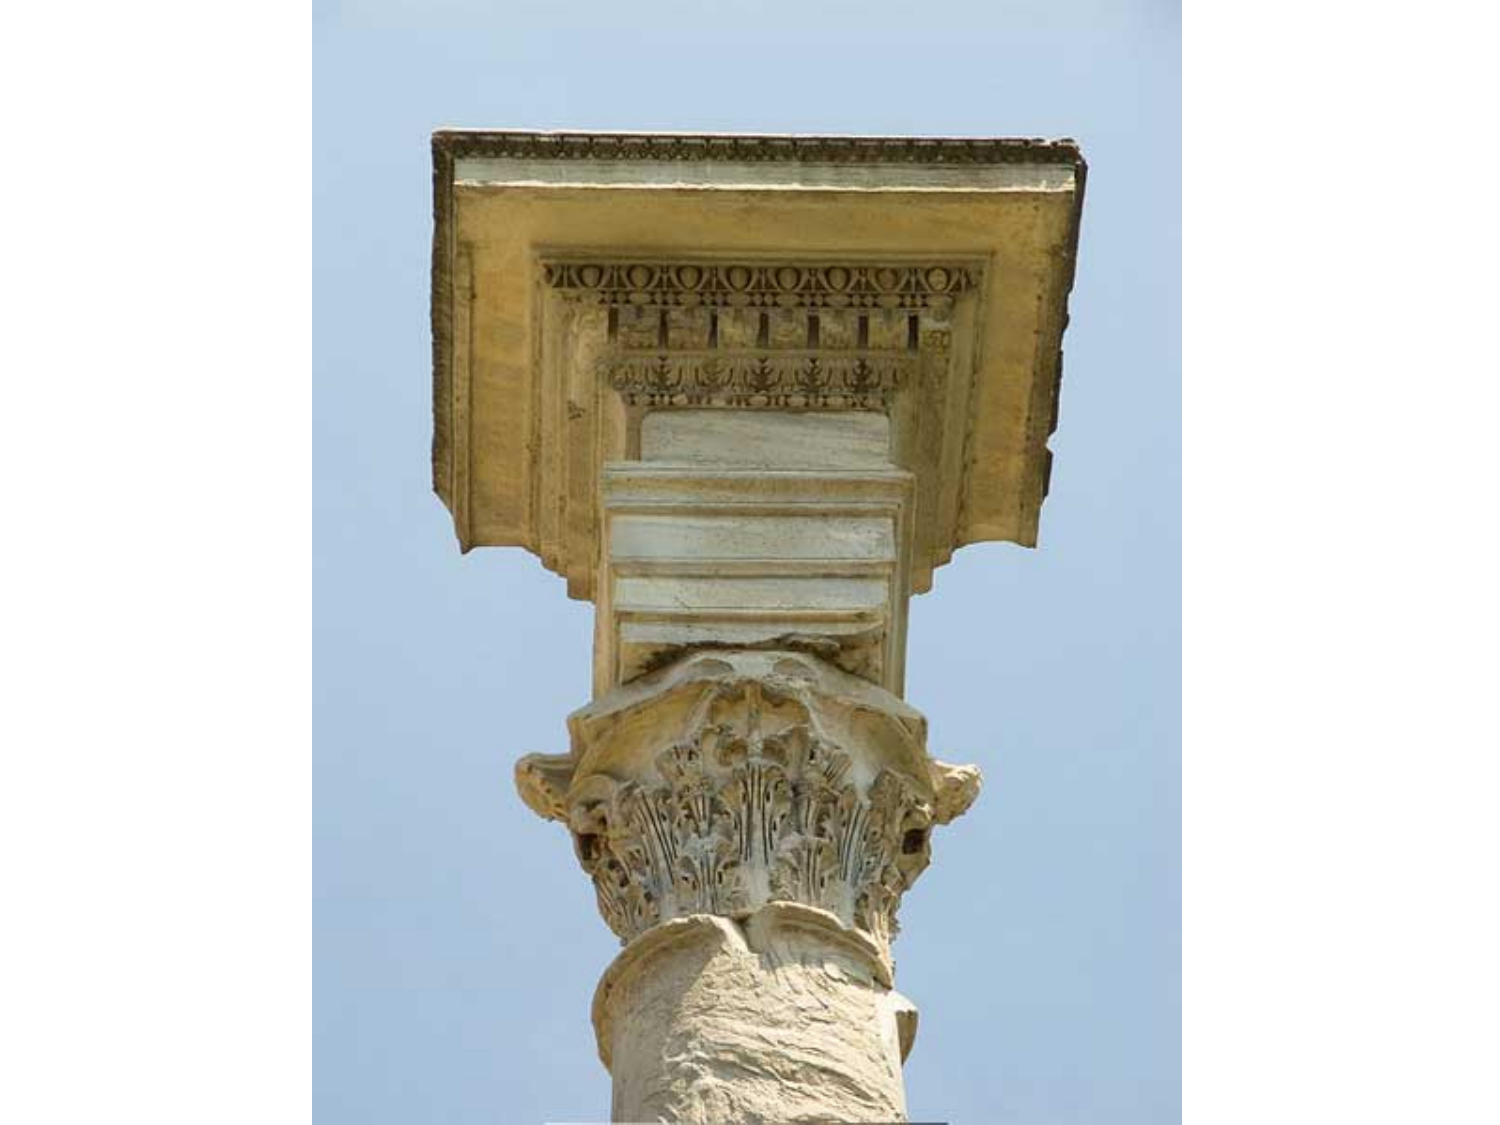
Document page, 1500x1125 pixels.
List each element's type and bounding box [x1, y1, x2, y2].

picture [312, 0, 1182, 1125]
